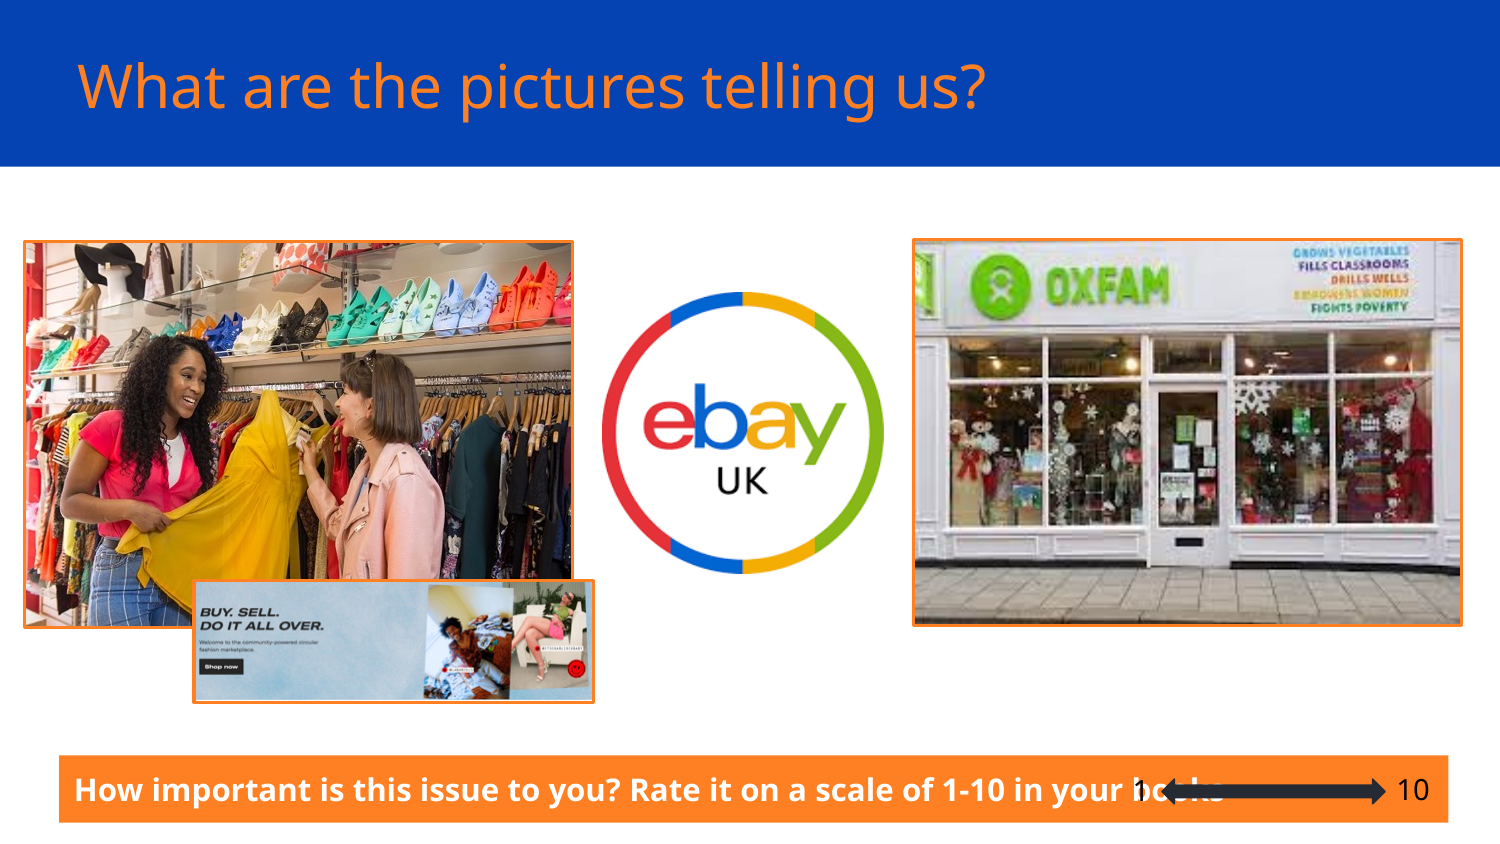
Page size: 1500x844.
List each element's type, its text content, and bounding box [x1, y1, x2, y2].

text_box 1 [1117, 757, 1174, 823]
text_box How important is this issue to you? Rate it on a scale of 1-10 in your books [59, 755, 1449, 823]
text_box [1295, 707, 1470, 820]
text_box 10 [1381, 756, 1448, 821]
title What are the pictures telling us? [62, 41, 1333, 127]
text_box [1174, 779, 1381, 804]
picture [914, 241, 1461, 625]
picture [602, 291, 885, 574]
picture [25, 242, 592, 702]
